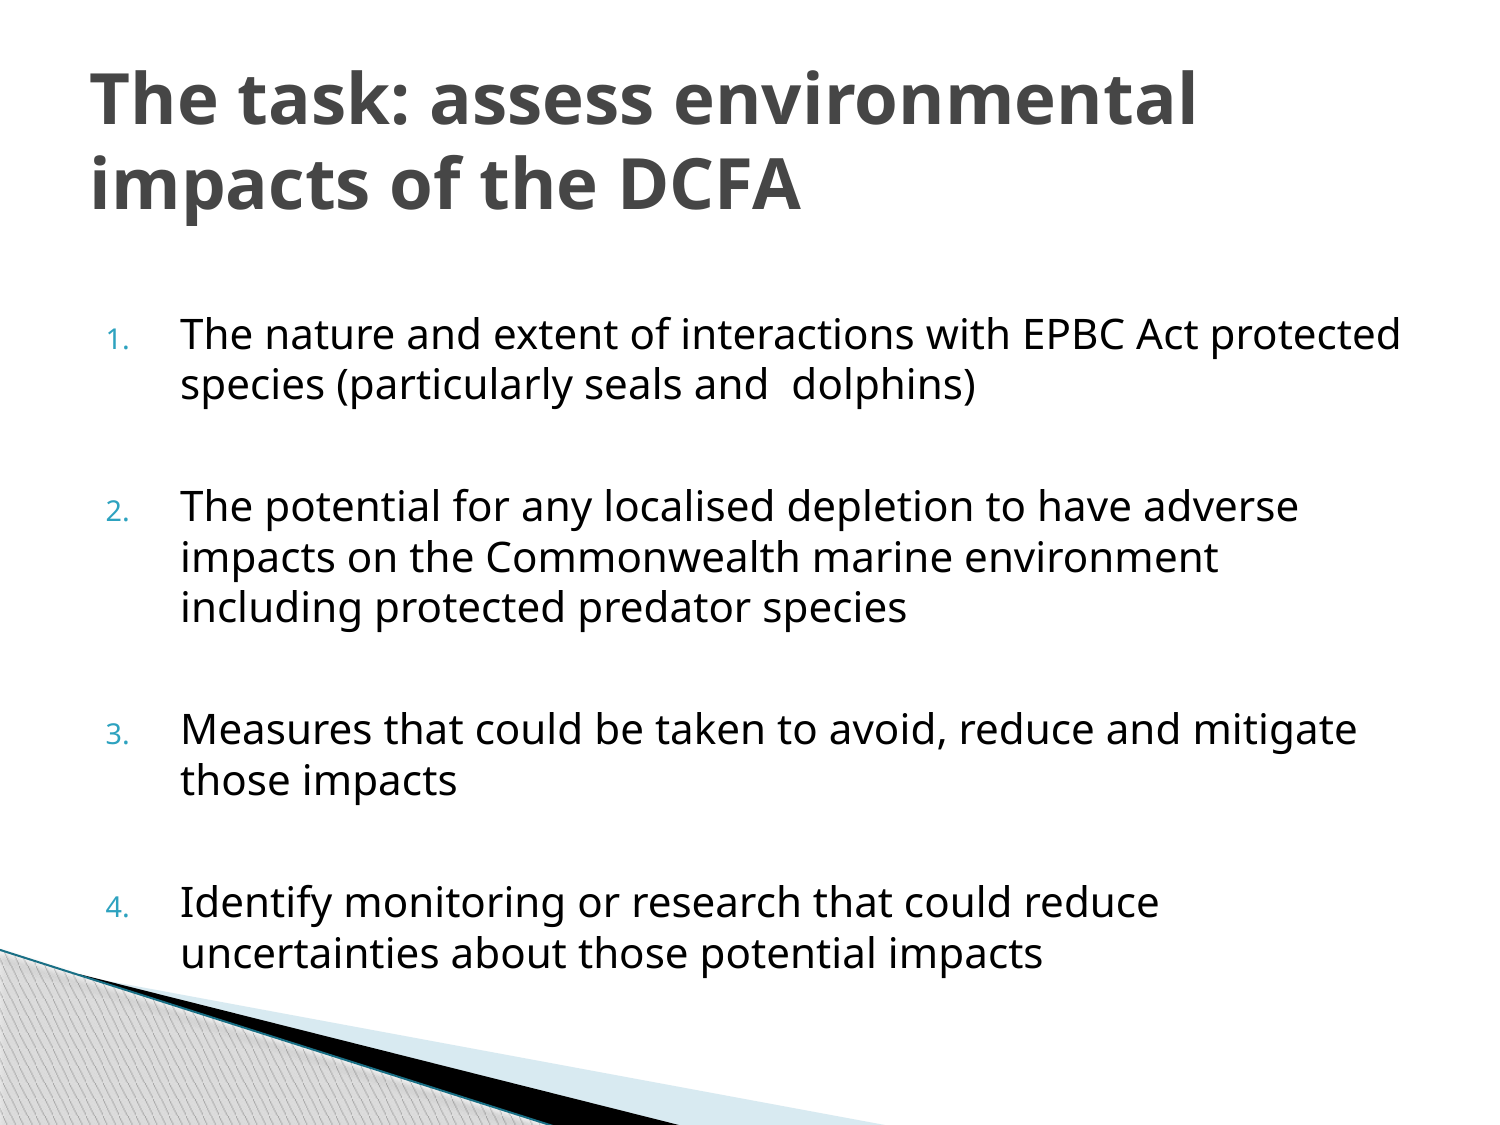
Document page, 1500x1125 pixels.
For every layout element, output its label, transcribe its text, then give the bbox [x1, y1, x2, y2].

title The task: assess environmental impacts of the DCFA [75, 45, 1425, 233]
list The nature and extent of interactions with EPBC Act protected species (particularly seals and dolphins) The potential for any localised depletion to have adverse impacts on the Commonwealth marine environment including protected predator species Measures that could be taken to avoid, reduce and mitigate those impacts Identify monitoring or research that could reduce uncertainties about those potential impacts [75, 243, 1425, 986]
